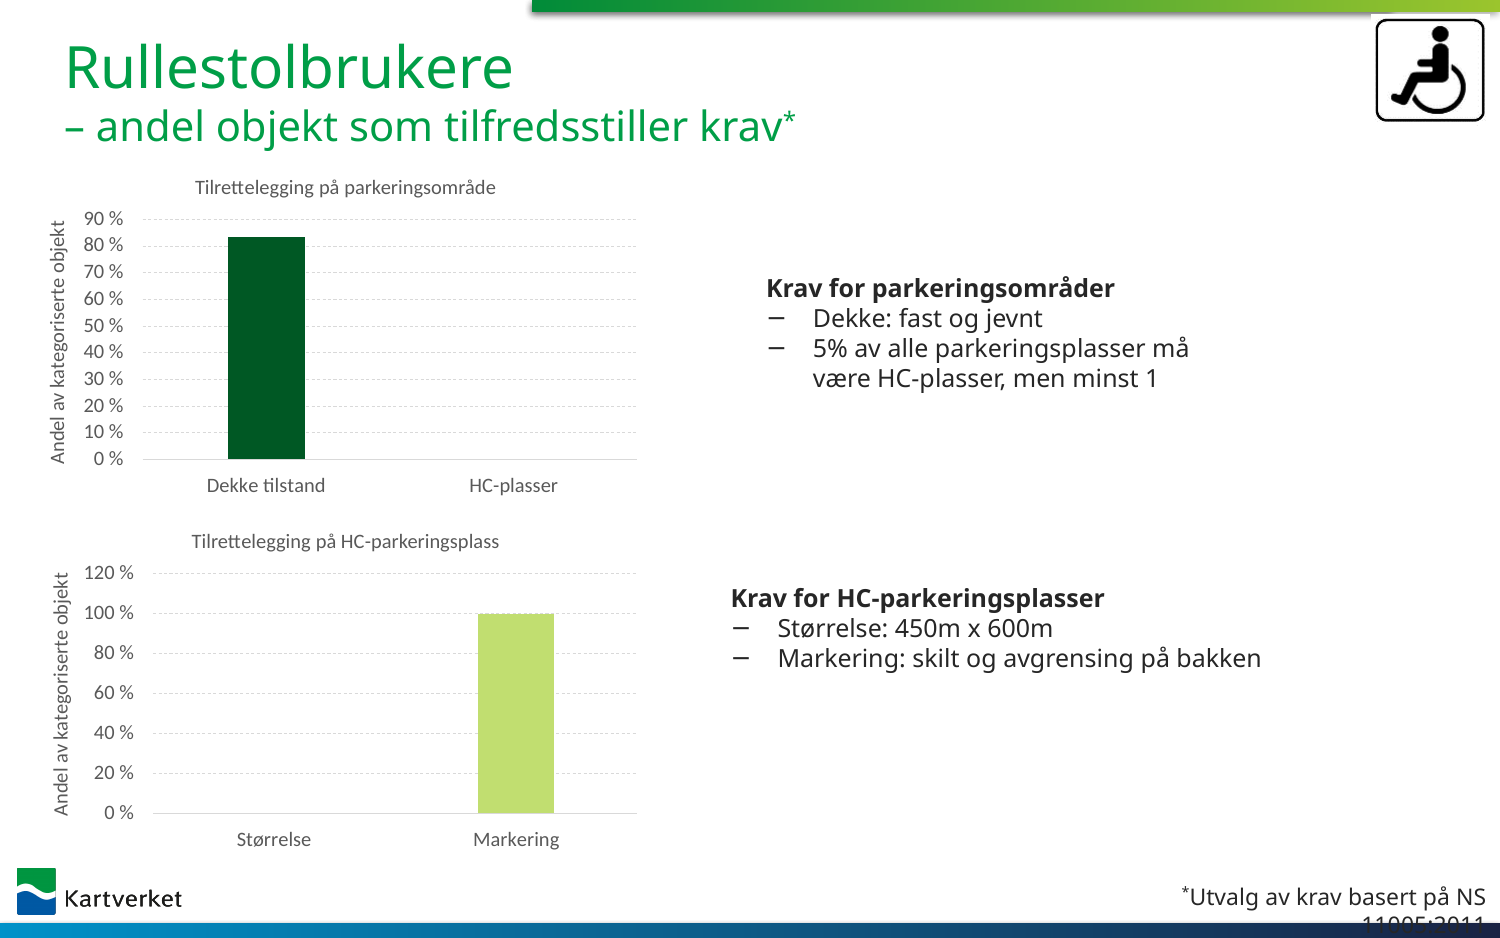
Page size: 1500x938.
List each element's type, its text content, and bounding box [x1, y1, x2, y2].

picture [1371, 13, 1491, 127]
picture [41, 520, 650, 859]
picture [41, 166, 650, 505]
text_box Rullestolbrukere – andel objekt som tilfredsstiller krav* [49, 23, 1431, 158]
text_box Krav for parkeringsområder Dekke: fast og jevnt 5% av alle parkeringsplasser må være HC-plasser, men minst 1 [751, 264, 1232, 400]
text_box *Utvalg av krav basert på NS 11005:2011 [1068, 873, 1500, 938]
text_box Krav for HC-parkeringsplasser Størrelse: 450m x 600m Markering: skilt og avgrensing på bakken [715, 574, 1278, 680]
